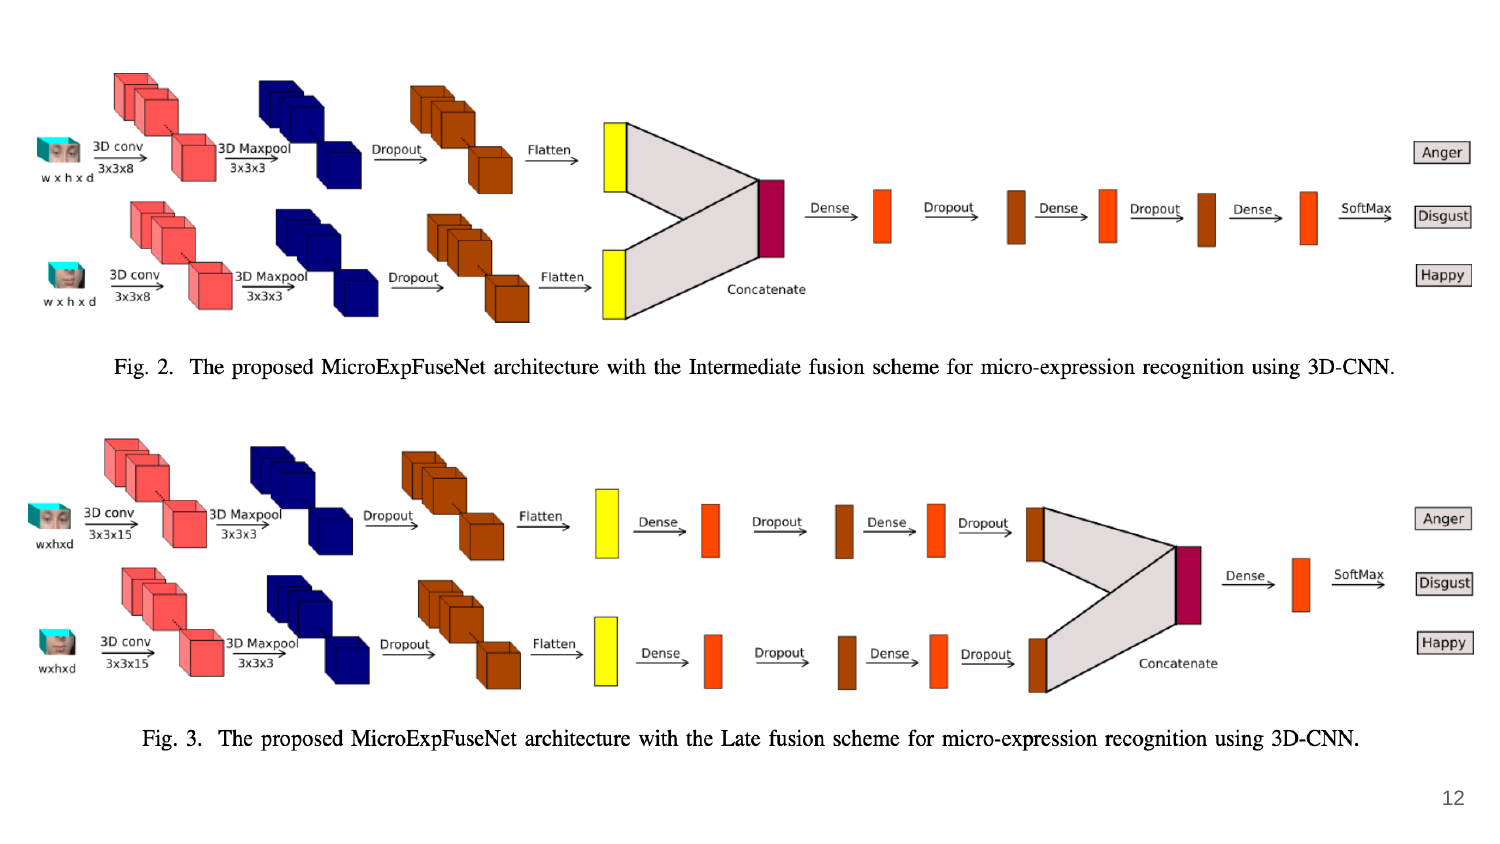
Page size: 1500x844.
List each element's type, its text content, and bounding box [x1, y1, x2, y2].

picture [9, 413, 1487, 755]
slide_number ‹#› [1389, 764, 1480, 830]
picture [13, 45, 1491, 388]
